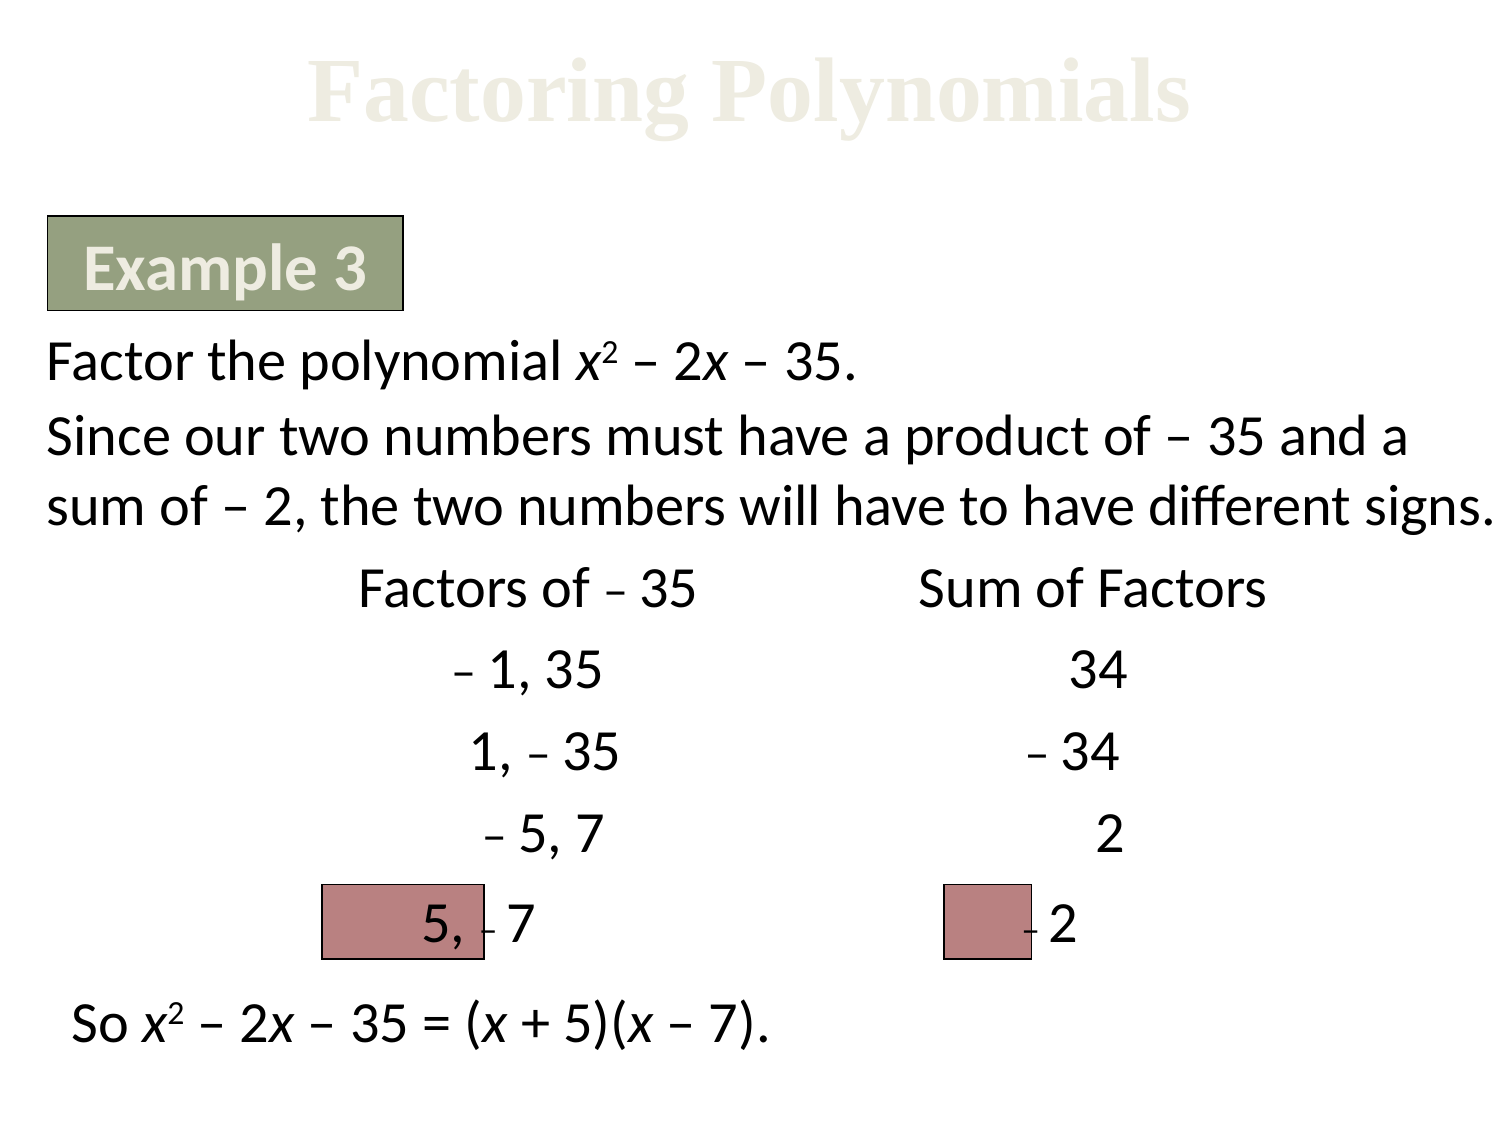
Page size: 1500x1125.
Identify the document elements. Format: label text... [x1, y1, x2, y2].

text_box So x2 – 2x – 35 = (x + 5)(x – 7). [56, 984, 1382, 1062]
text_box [31, 884, 1332, 963]
text_box Example 3 [47, 215, 404, 311]
text_box Factor the polynomial x2 – 2x – 35. [31, 314, 1345, 389]
list Since our two numbers must have a product of – 35 and a sum of – 2, the two numbers will have to have different signs. Factors of – 35 Sum of Factors – 1, 35 34 1, – 35 – 34 – 5, 7 2 [31, 389, 1500, 965]
text_box Factoring Polynomials [74, 35, 1425, 136]
